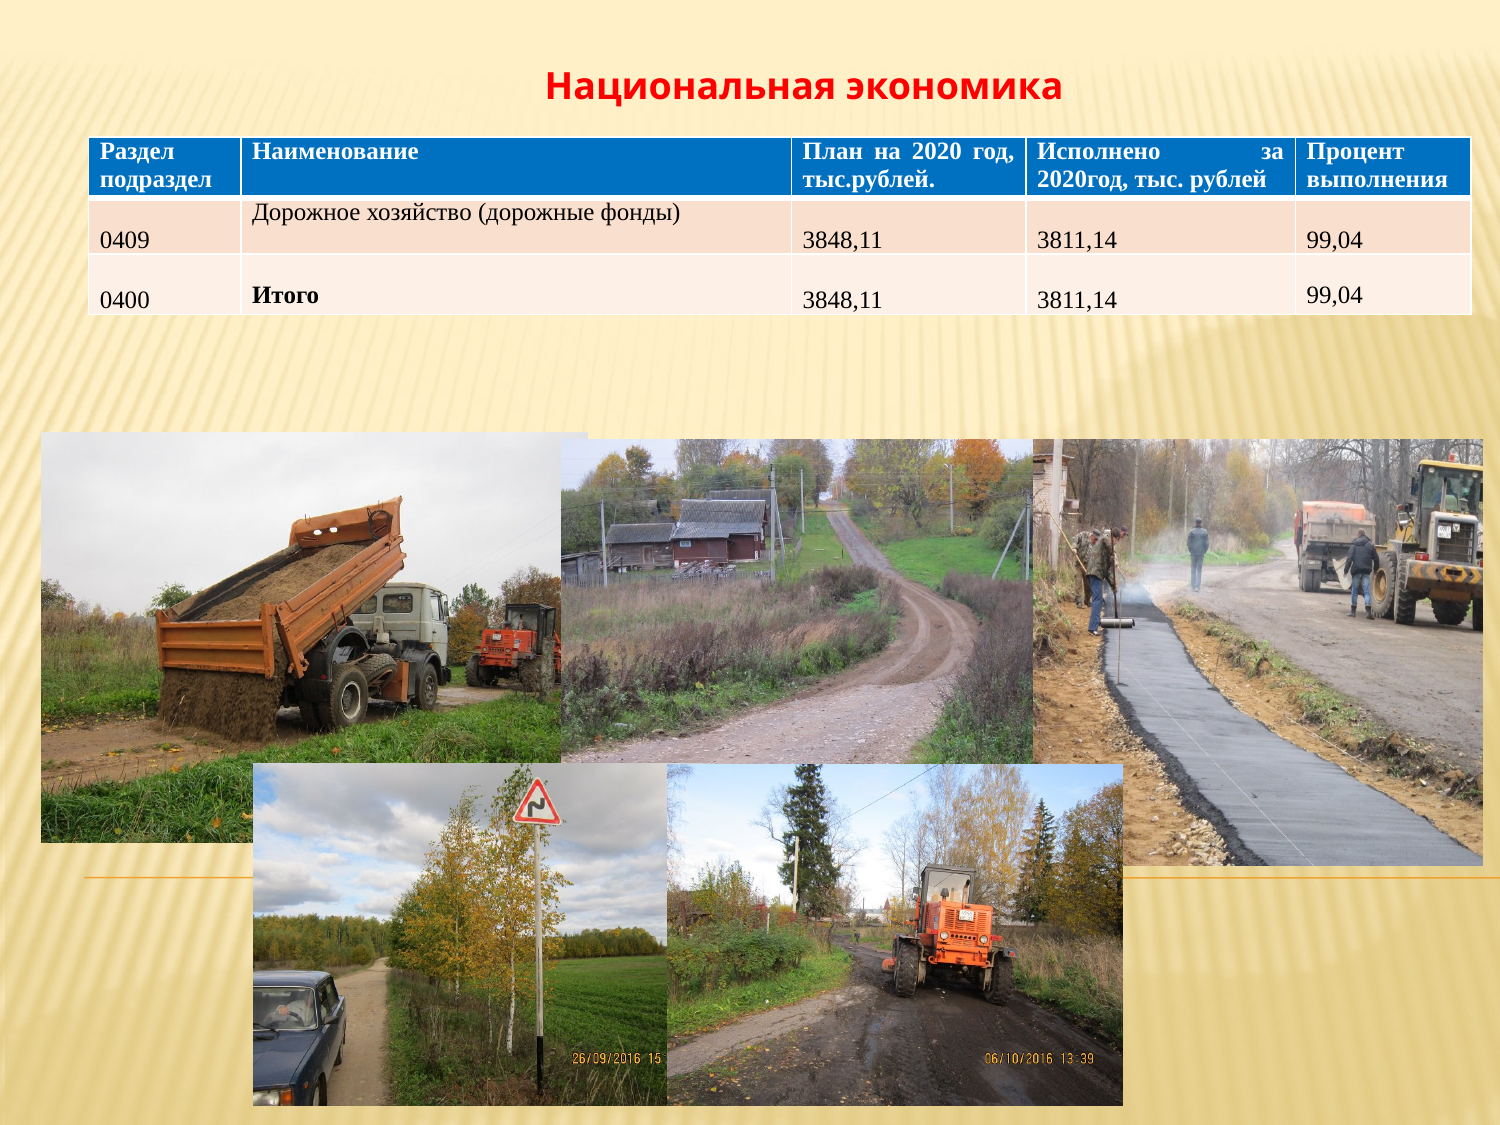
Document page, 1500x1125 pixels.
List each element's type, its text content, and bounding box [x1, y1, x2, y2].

picture [40, 432, 1483, 1107]
table_cell 0400 [89, 255, 240, 314]
table_header Процент выполнения [1296, 138, 1470, 195]
table_header Наименование [242, 138, 791, 195]
table_cell 3848,11 [792, 201, 1025, 253]
text_box Национальная экономика [529, 54, 1079, 115]
table_header Раздел подраздел [89, 138, 240, 195]
table_cell Дорожное хозяйство (дорожные фонды) [242, 201, 791, 253]
table_cell 99,04 [1296, 201, 1470, 253]
table_cell Итого [242, 255, 791, 314]
table_cell 3848,11 [792, 255, 1025, 314]
table_cell 99,04 [1296, 255, 1470, 314]
table_header План на 2020 год, тыс.рублей. [792, 138, 1025, 195]
table_header Исполнено за 2020год, тыс. рублей [1027, 138, 1295, 195]
table_cell 3811,14 [1027, 255, 1295, 314]
table_cell 0409 [89, 201, 240, 253]
table_cell 3811,14 [1027, 201, 1295, 253]
